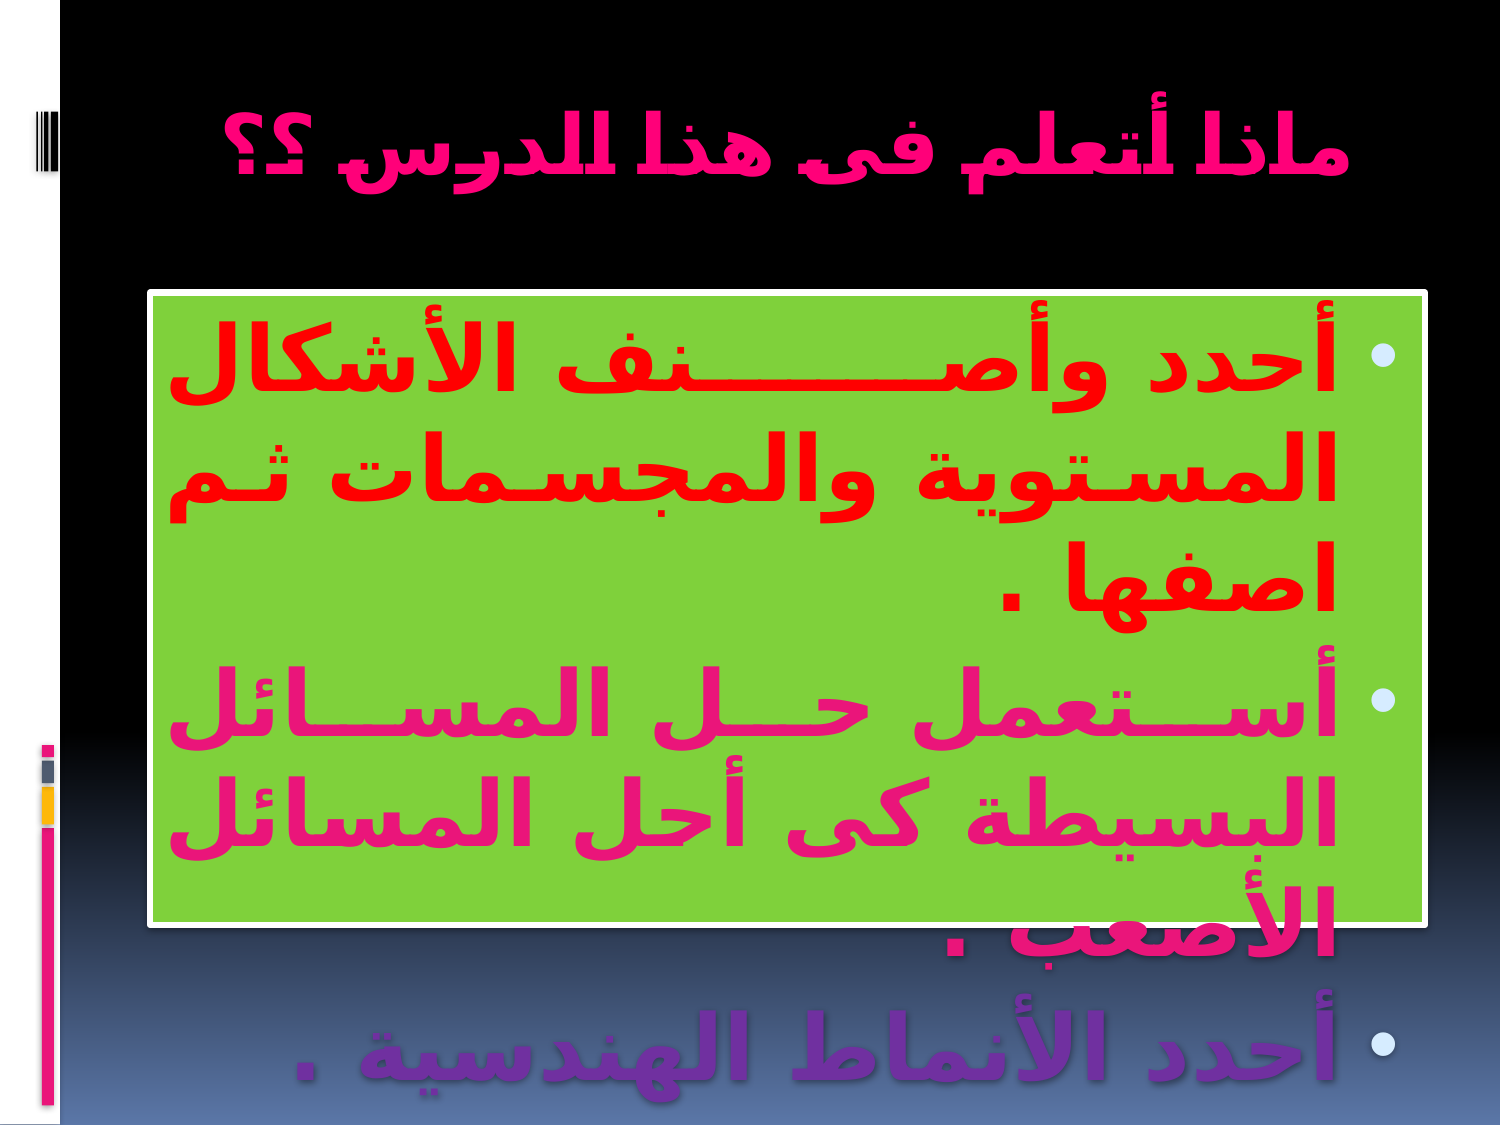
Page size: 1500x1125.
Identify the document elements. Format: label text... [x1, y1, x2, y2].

list أحدد وأصنف الأشكال المستوية والمجسمات ثم اصفها . أستعمل حل المسائل البسيطة كى أحل المسائل الأصعب . أحدد الأنماط الهندسية . [147, 289, 1428, 928]
title ماذا أتعلم فى هذا الدرس ؟؟ [150, 83, 1425, 234]
